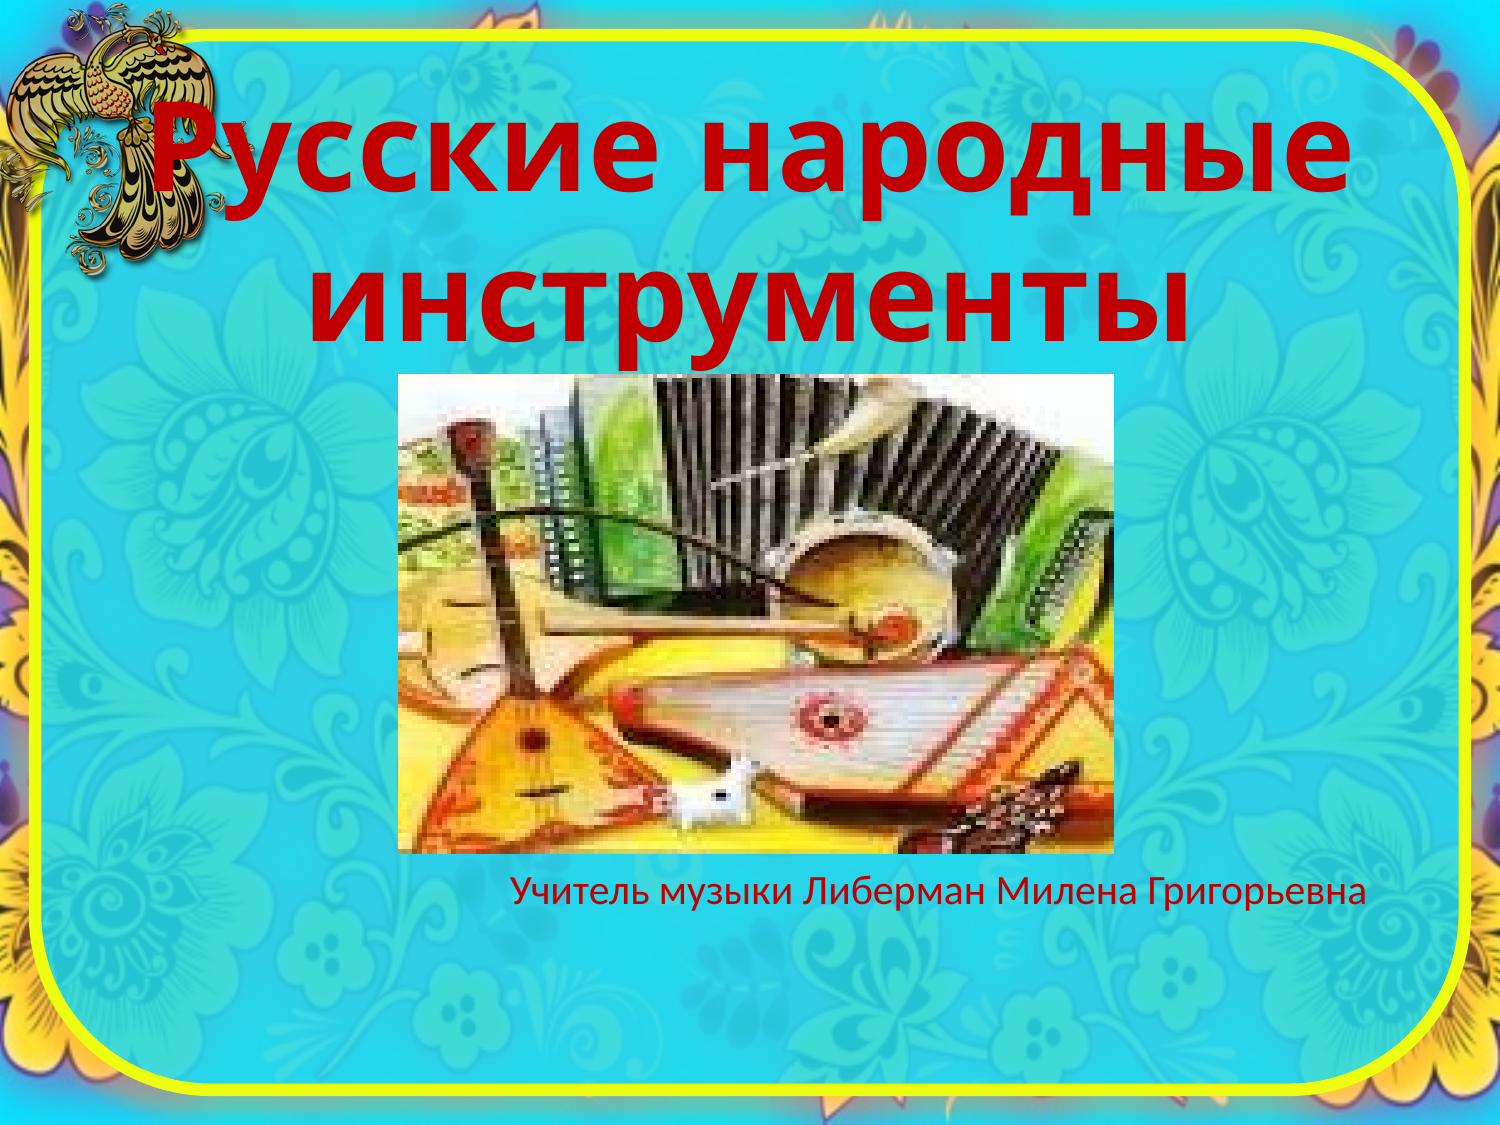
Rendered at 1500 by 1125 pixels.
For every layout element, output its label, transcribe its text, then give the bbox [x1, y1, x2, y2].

title Русские народные инструменты [112, 105, 1388, 329]
subtitle Учитель музыки Либерман Милена Григорьевна [224, 855, 1384, 985]
picture [0, 0, 1500, 1125]
